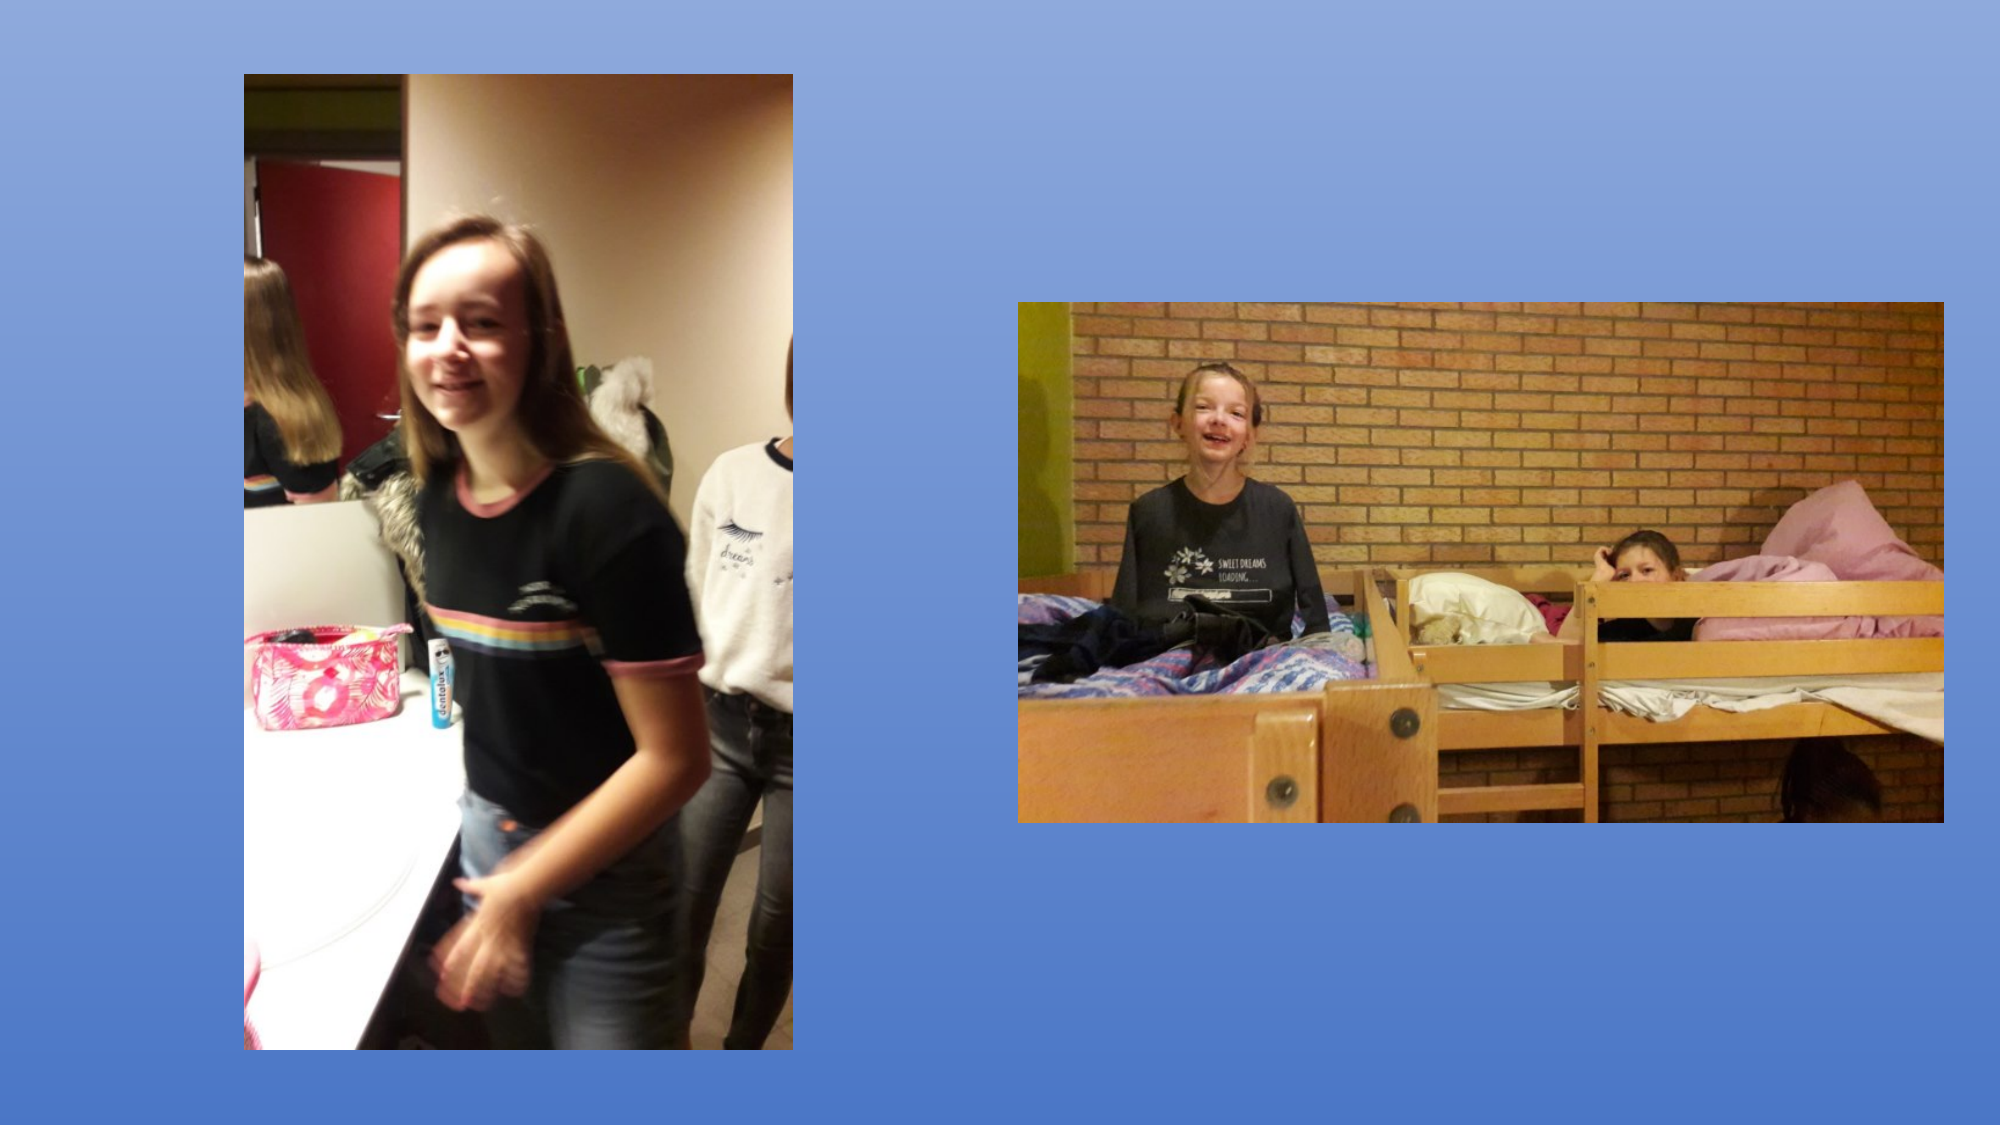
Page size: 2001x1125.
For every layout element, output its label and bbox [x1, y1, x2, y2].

picture [1018, 302, 1944, 823]
picture [244, 74, 793, 1050]
